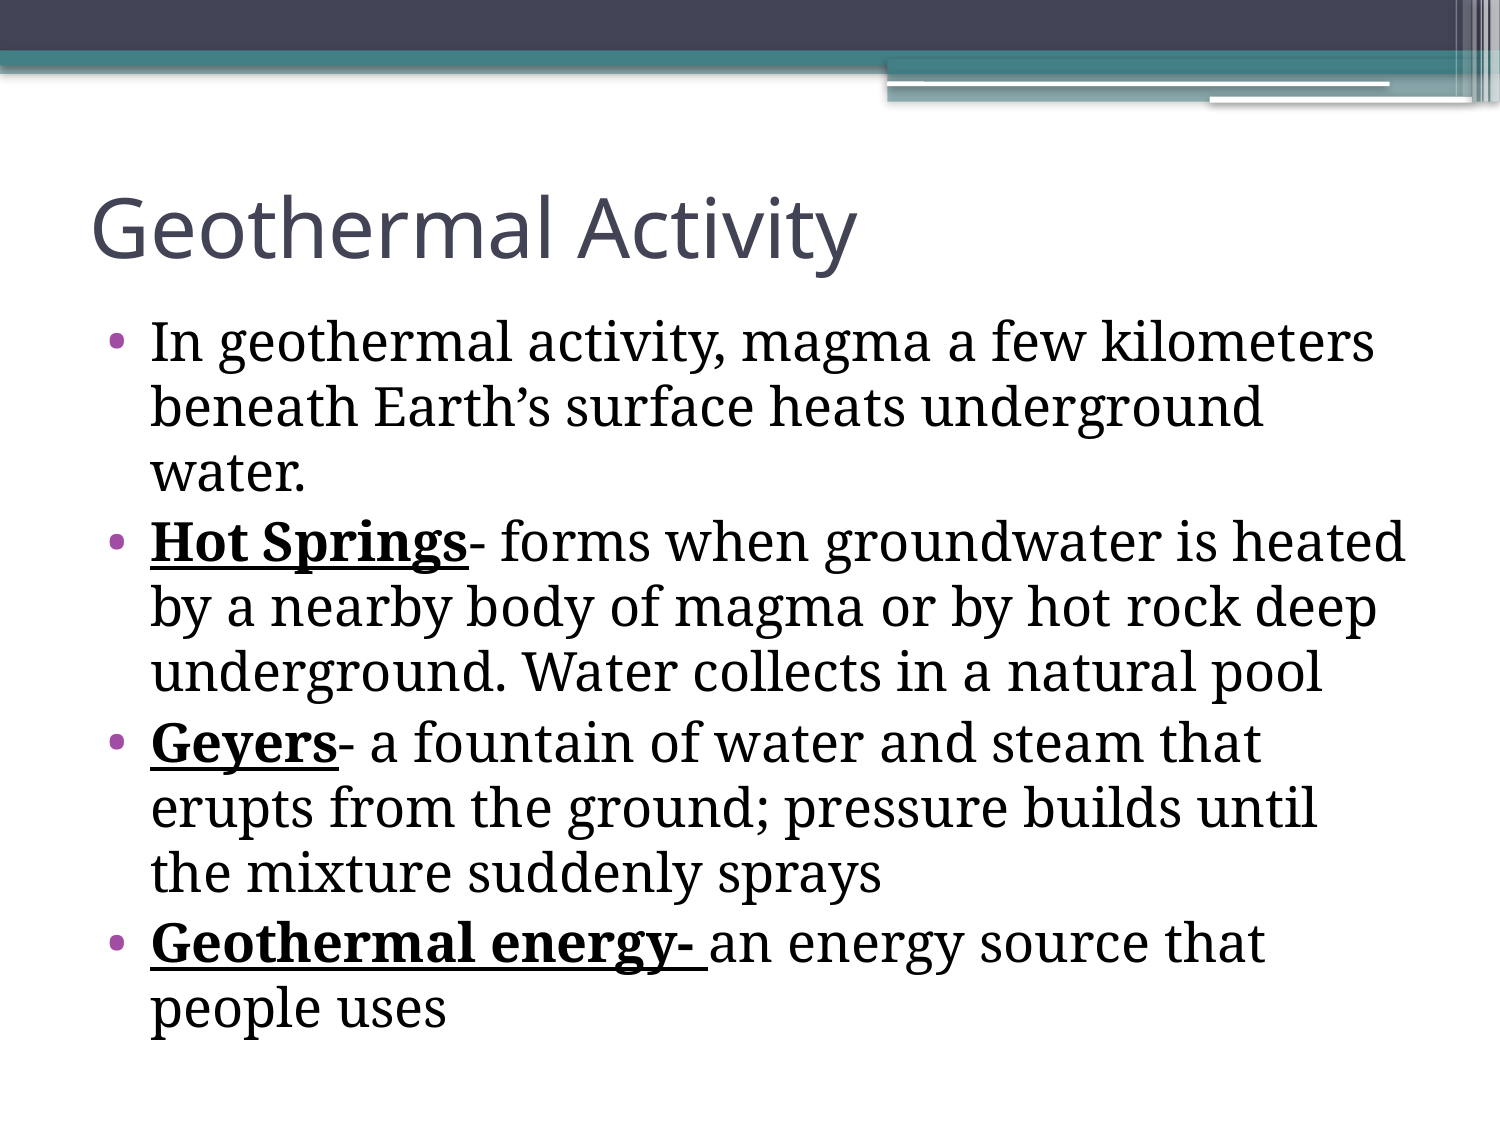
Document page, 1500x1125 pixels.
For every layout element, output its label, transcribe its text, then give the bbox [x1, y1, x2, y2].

title Geothermal Activity [75, 137, 1425, 299]
list In geothermal activity, magma a few kilometers beneath Earth’s surface heats underground water. Hot Springs- forms when groundwater is heated by a nearby body of magma or by hot rock deep underground. Water collects in a natural pool Geyers- a fountain of water and steam that erupts from the ground; pressure builds until the mixture suddenly sprays Geothermal energy- an energy source that people uses [75, 299, 1425, 1079]
